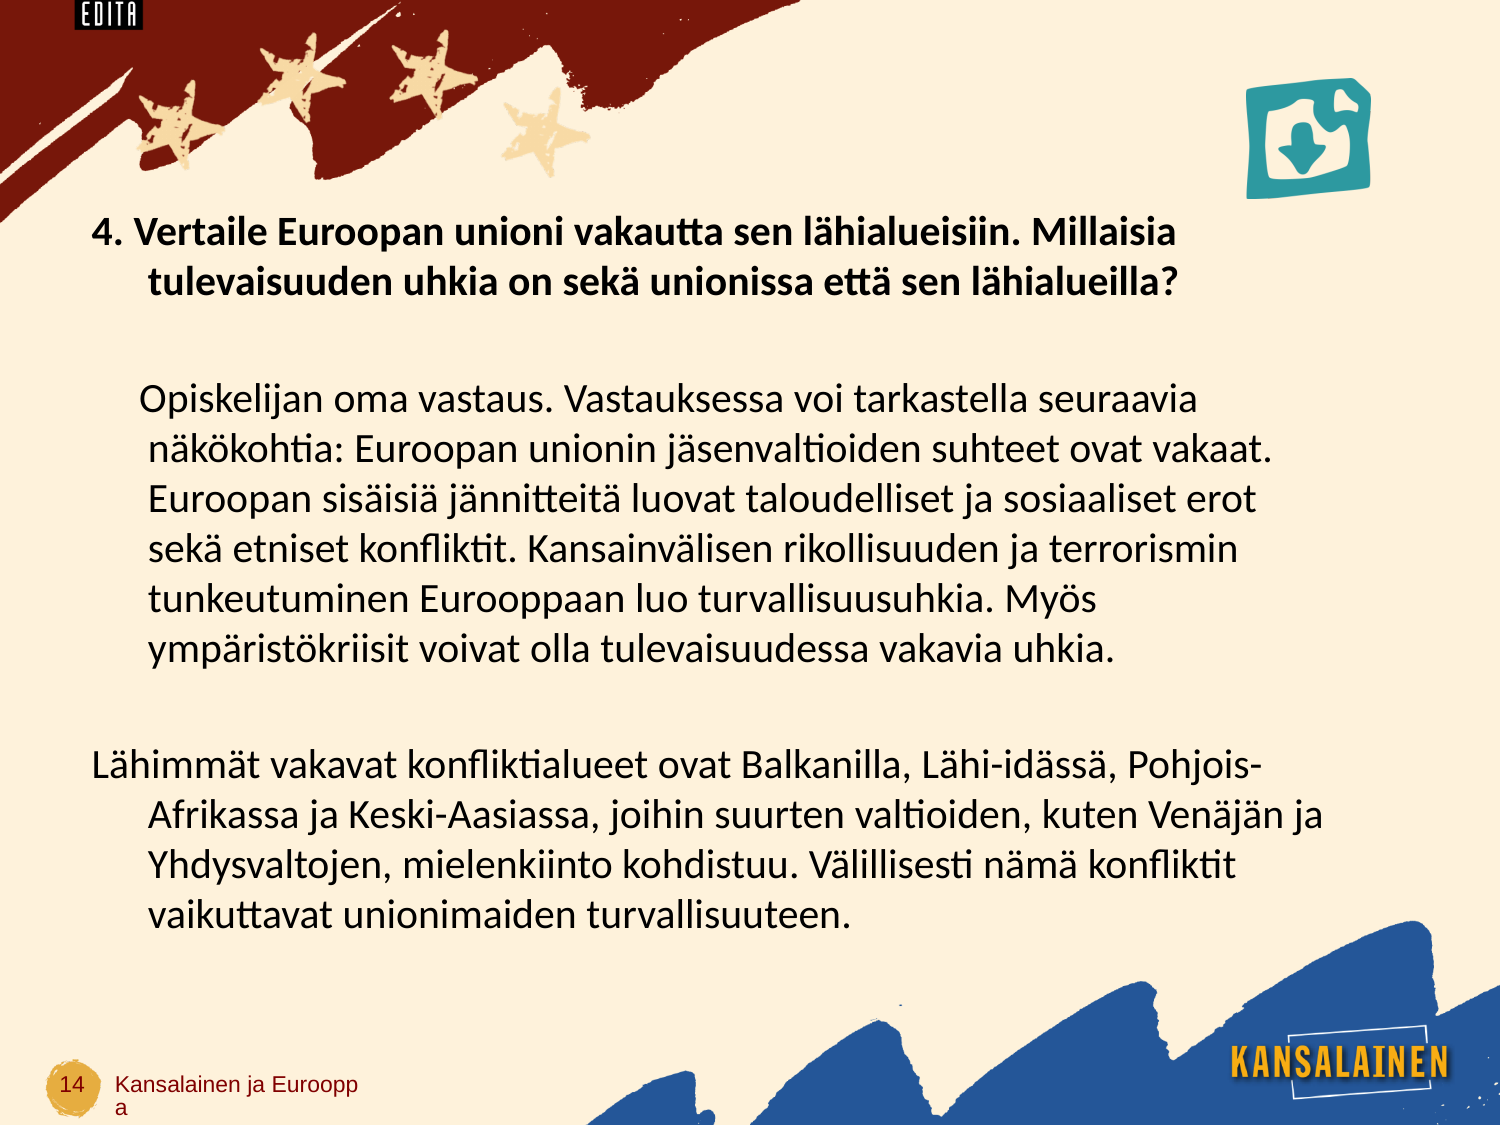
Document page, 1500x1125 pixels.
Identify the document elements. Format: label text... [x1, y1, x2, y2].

picture [0, 0, 1500, 1125]
slide_number 14 [37, 1062, 99, 1125]
footer Kansalainen ja Eurooppa [99, 1062, 376, 1125]
list 4. Vertaile Euroopan unioni vakautta sen lähialueisiin. Millaisia tulevaisuuden uhkia on sekä unionissa että sen lähialueilla? Opiskelijan oma vastaus. Vastauksessa voi tarkastella seuraavia näkökohtia: Euroopan unionin jäsenvaltioiden suhteet ovat vakaat. Euroopan sisäisiä jännitteitä luovat taloudelliset ja sosiaaliset erot sekä etniset konfliktit. Kansainvälisen rikollisuuden ja terrorismin tunkeutuminen Eurooppaan luo turvallisuusuhkia. Myös ympäristökriisit voivat olla tulevaisuudessa vakavia uhkia. Lähimmät vakavat konfliktialueet ovat Balkanilla, Lähi-idässä, Pohjois-Afrikassa ja Keski-Aasiassa, joihin suurten valtioiden, kuten Venäjän ja Yhdysvaltojen, mielenkiinto kohdistuu. Välillisesti nämä konfliktit vaikuttavat unionimaiden turvallisuuteen. [76, 196, 1351, 1036]
